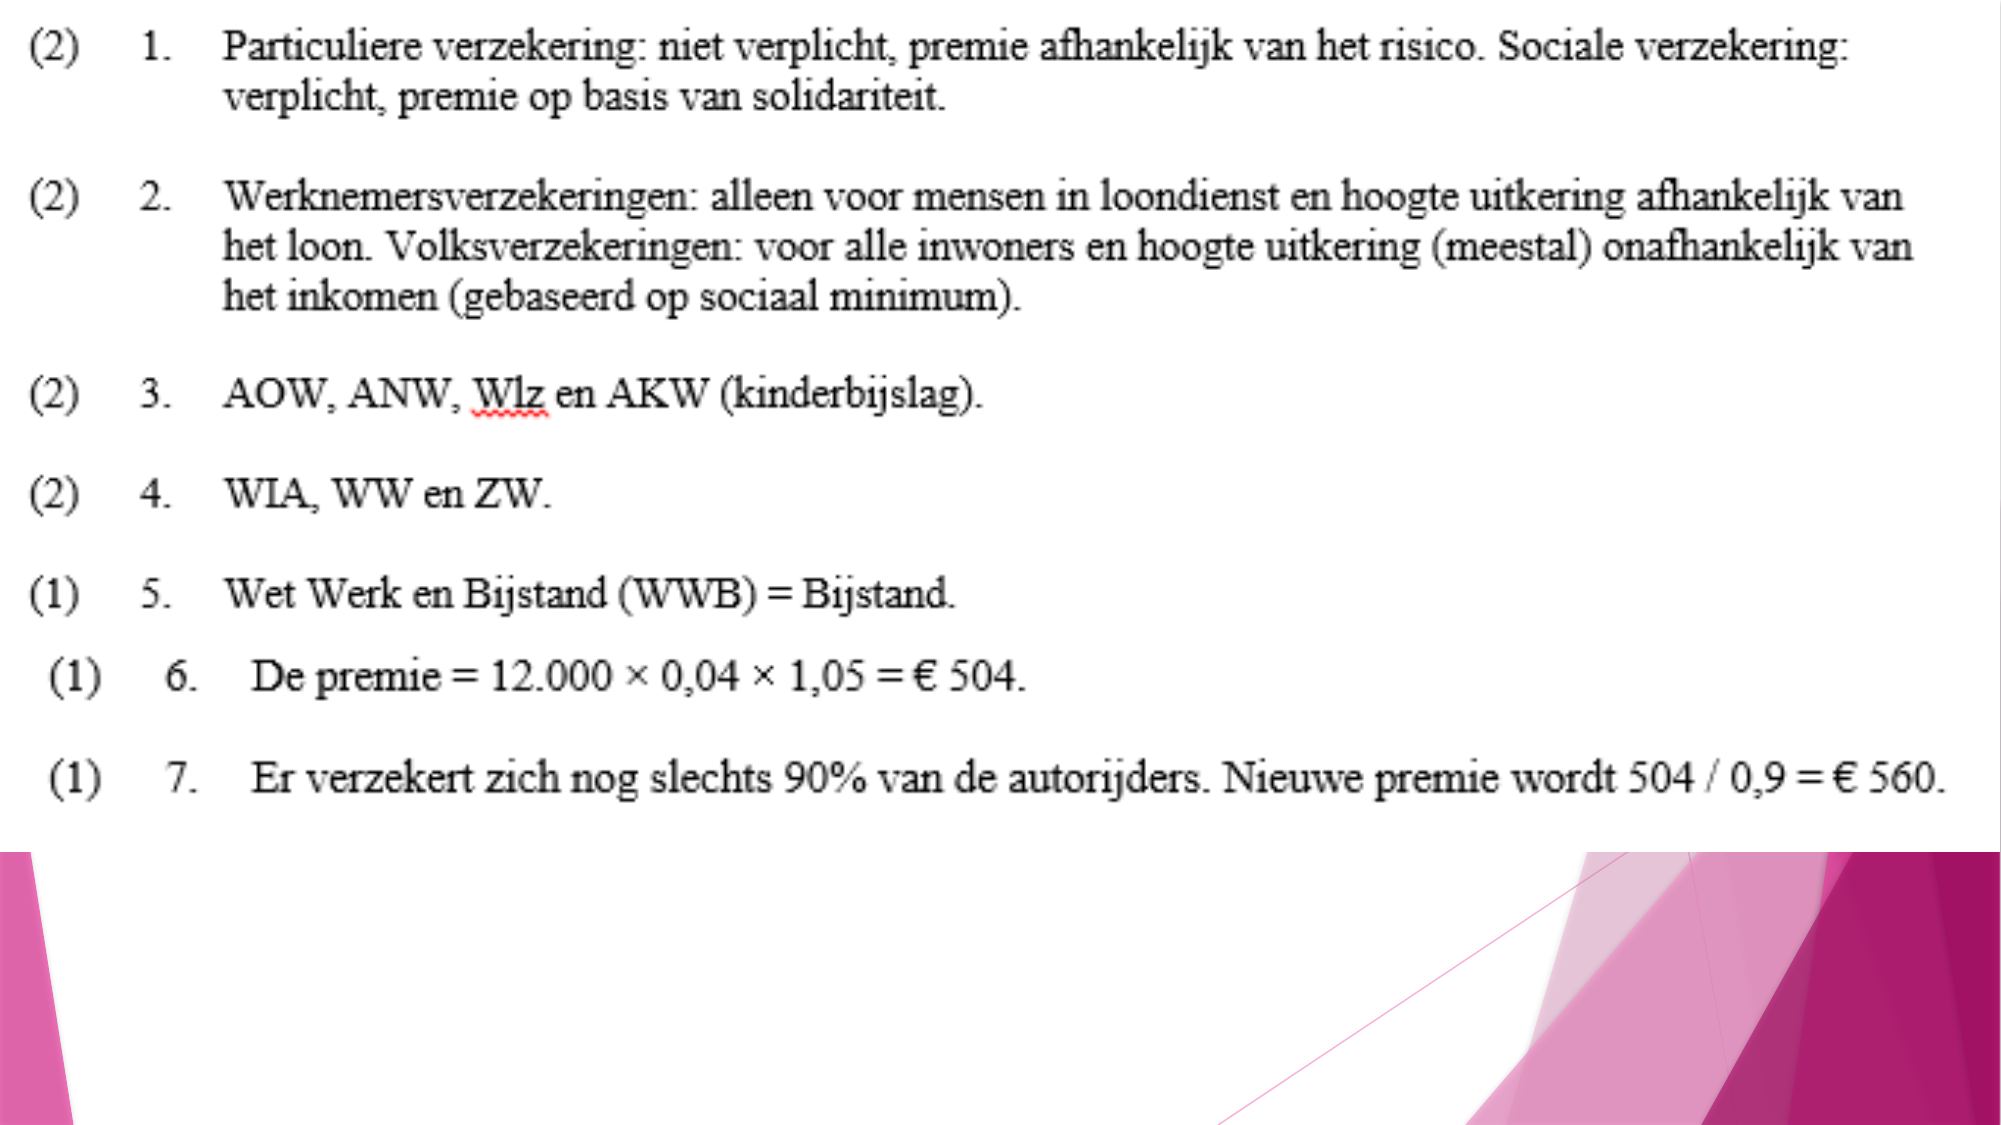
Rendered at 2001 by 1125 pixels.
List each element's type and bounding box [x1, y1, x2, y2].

picture [0, 0, 2000, 853]
